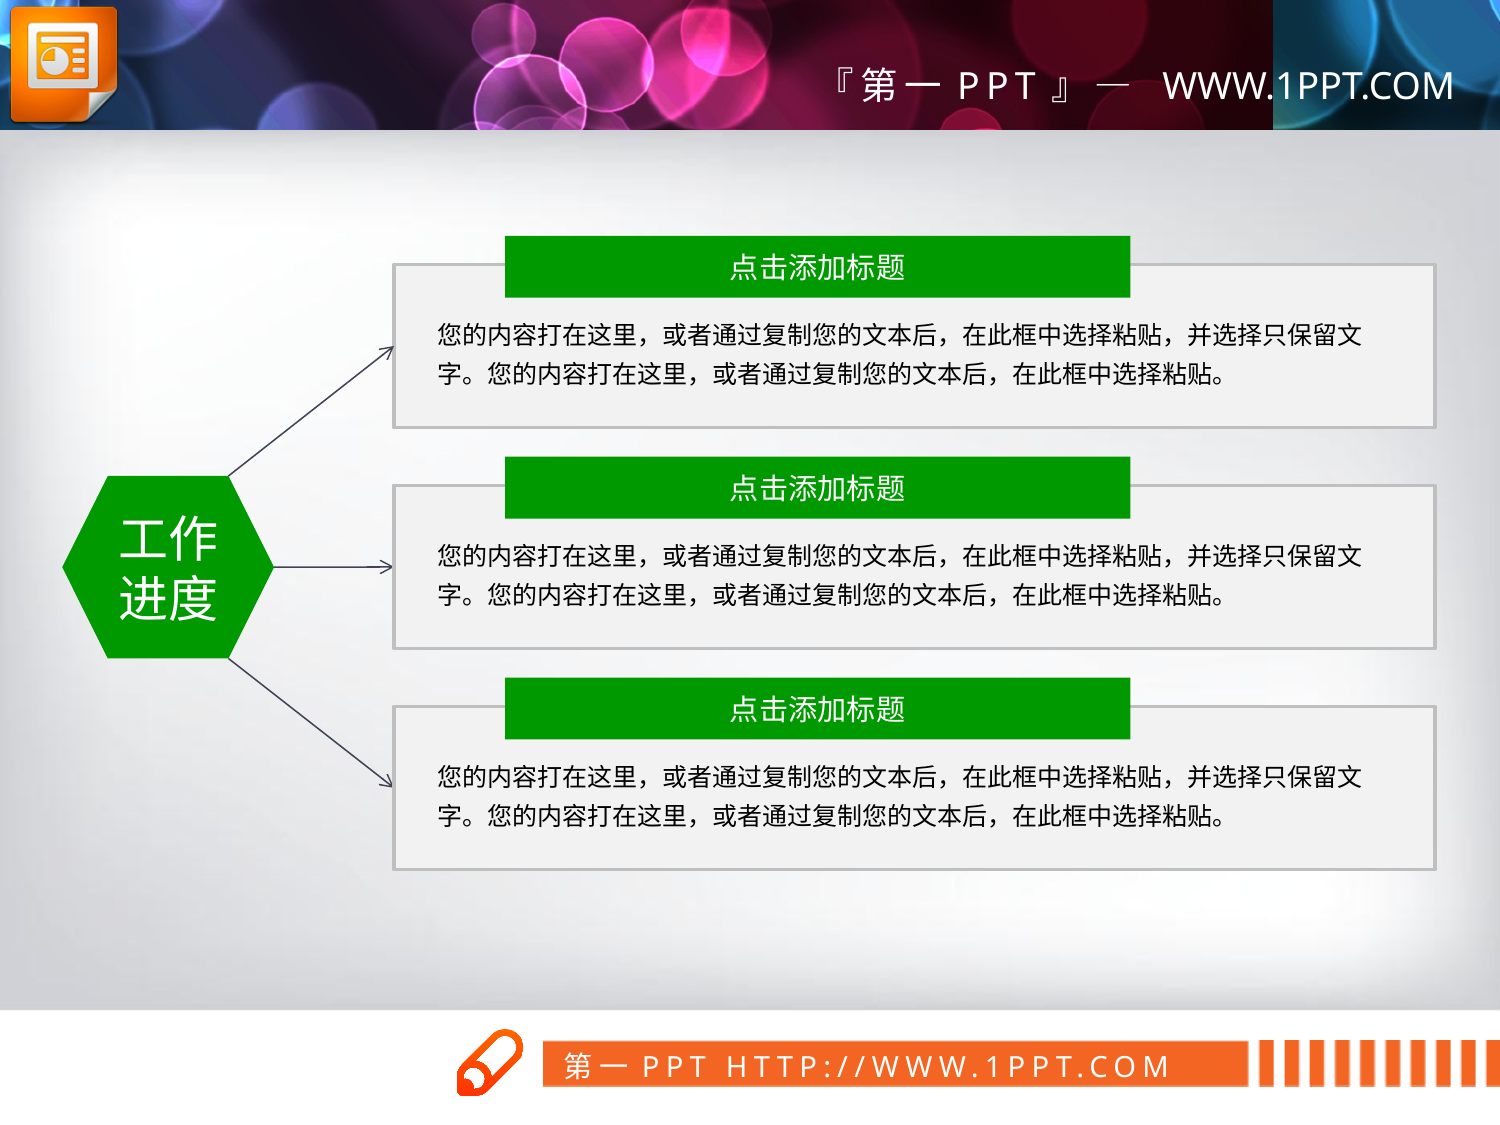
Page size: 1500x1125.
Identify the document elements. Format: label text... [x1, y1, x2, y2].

text_box 点击添加标题 [505, 677, 1131, 740]
text_box 点击添加标题 [505, 235, 1131, 298]
text_box 您的内容打在这里，或者通过复制您的文本后，在此框中选择粘贴，并选择只保留文字。您的内容打在这里，或者通过复制您的文本后，在此框中选择粘贴。 [422, 744, 1397, 838]
picture [0, 0, 1500, 1012]
text_box 您的内容打在这里，或者通过复制您的文本后，在此框中选择粘贴，并选择只保留文字。您的内容打在这里，或者通过复制您的文本后，在此框中选择粘贴。 [422, 523, 1397, 617]
text_box [394, 706, 1436, 870]
text_box [394, 264, 1436, 428]
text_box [228, 658, 395, 789]
text_box [394, 485, 1436, 649]
text_box 您的内容打在这里，或者通过复制您的文本后，在此框中选择粘贴，并选择只保留文字。您的内容打在这里，或者通过复制您的文本后，在此框中选择粘贴。 [422, 303, 1397, 396]
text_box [228, 345, 395, 477]
text_box 点击添加标题 [505, 456, 1131, 519]
picture [543, 1040, 1500, 1087]
text_box 工作进度 [62, 475, 274, 659]
